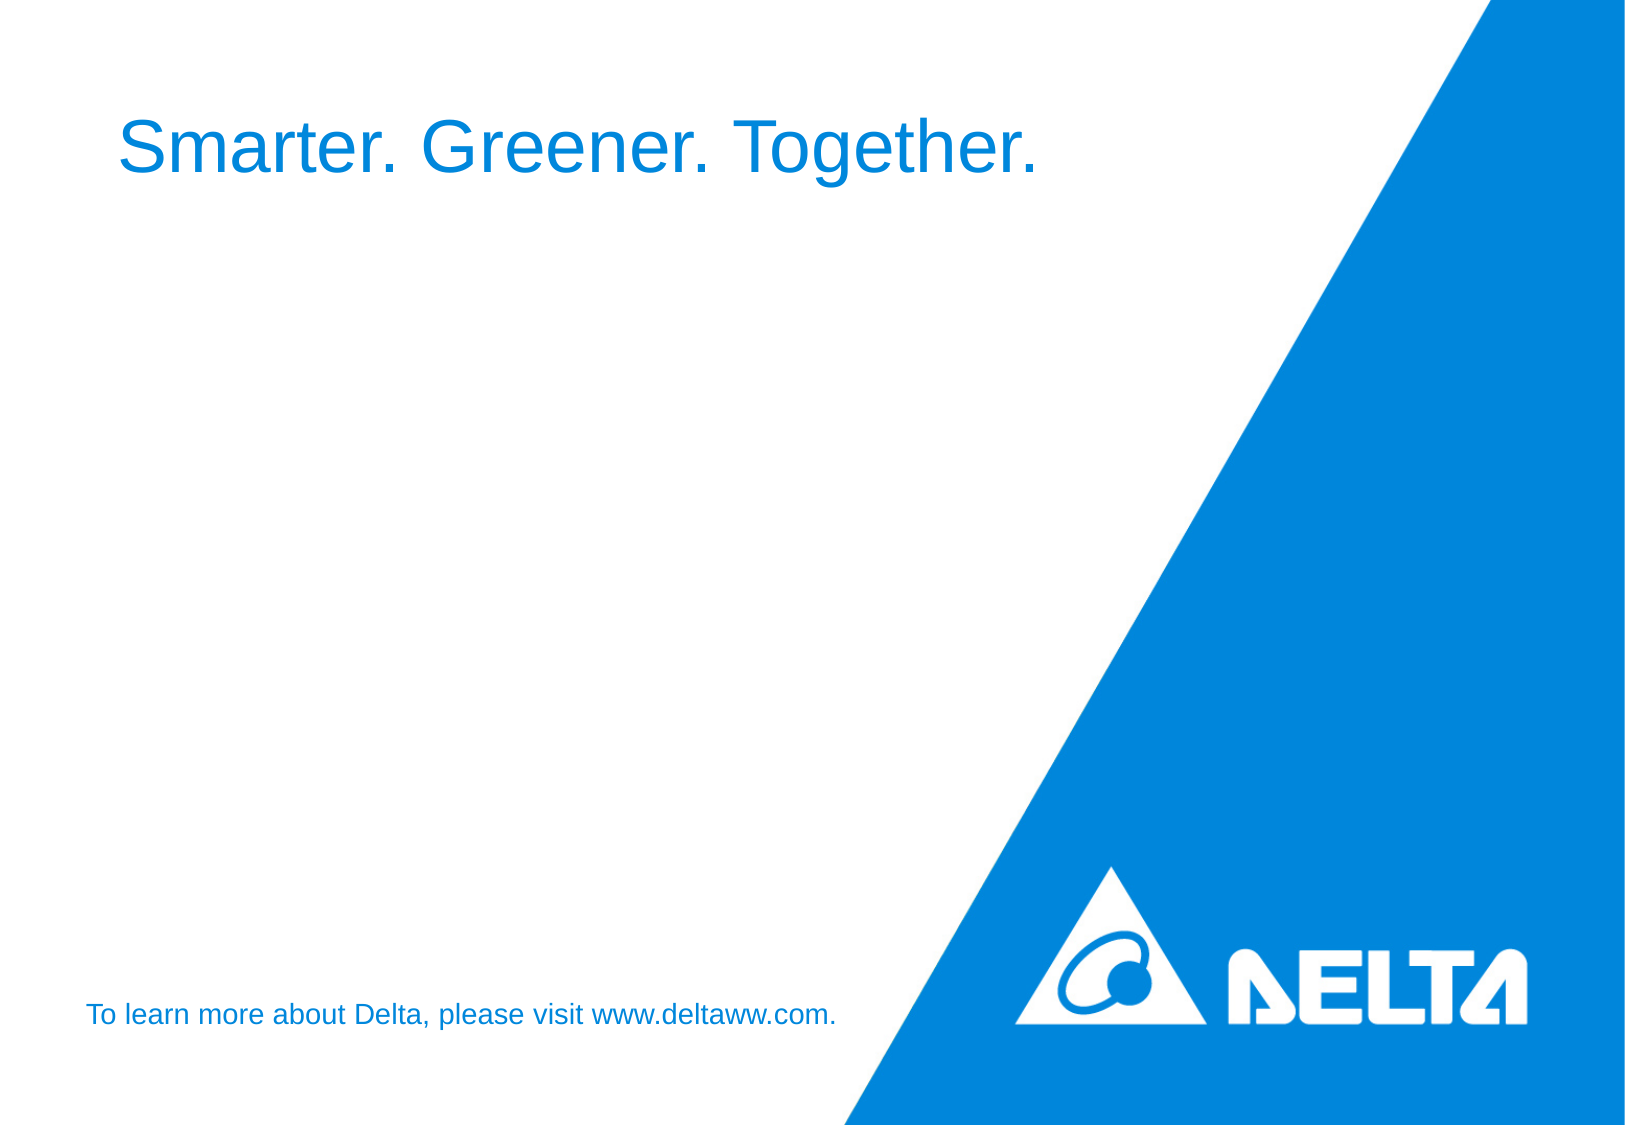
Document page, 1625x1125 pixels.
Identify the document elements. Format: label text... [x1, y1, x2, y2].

picture [842, 0, 1625, 1125]
list To learn more about Delta, please visit www.deltaww.com. [70, 987, 862, 1106]
title Smarter. Greener. Together. [71, 90, 1087, 634]
